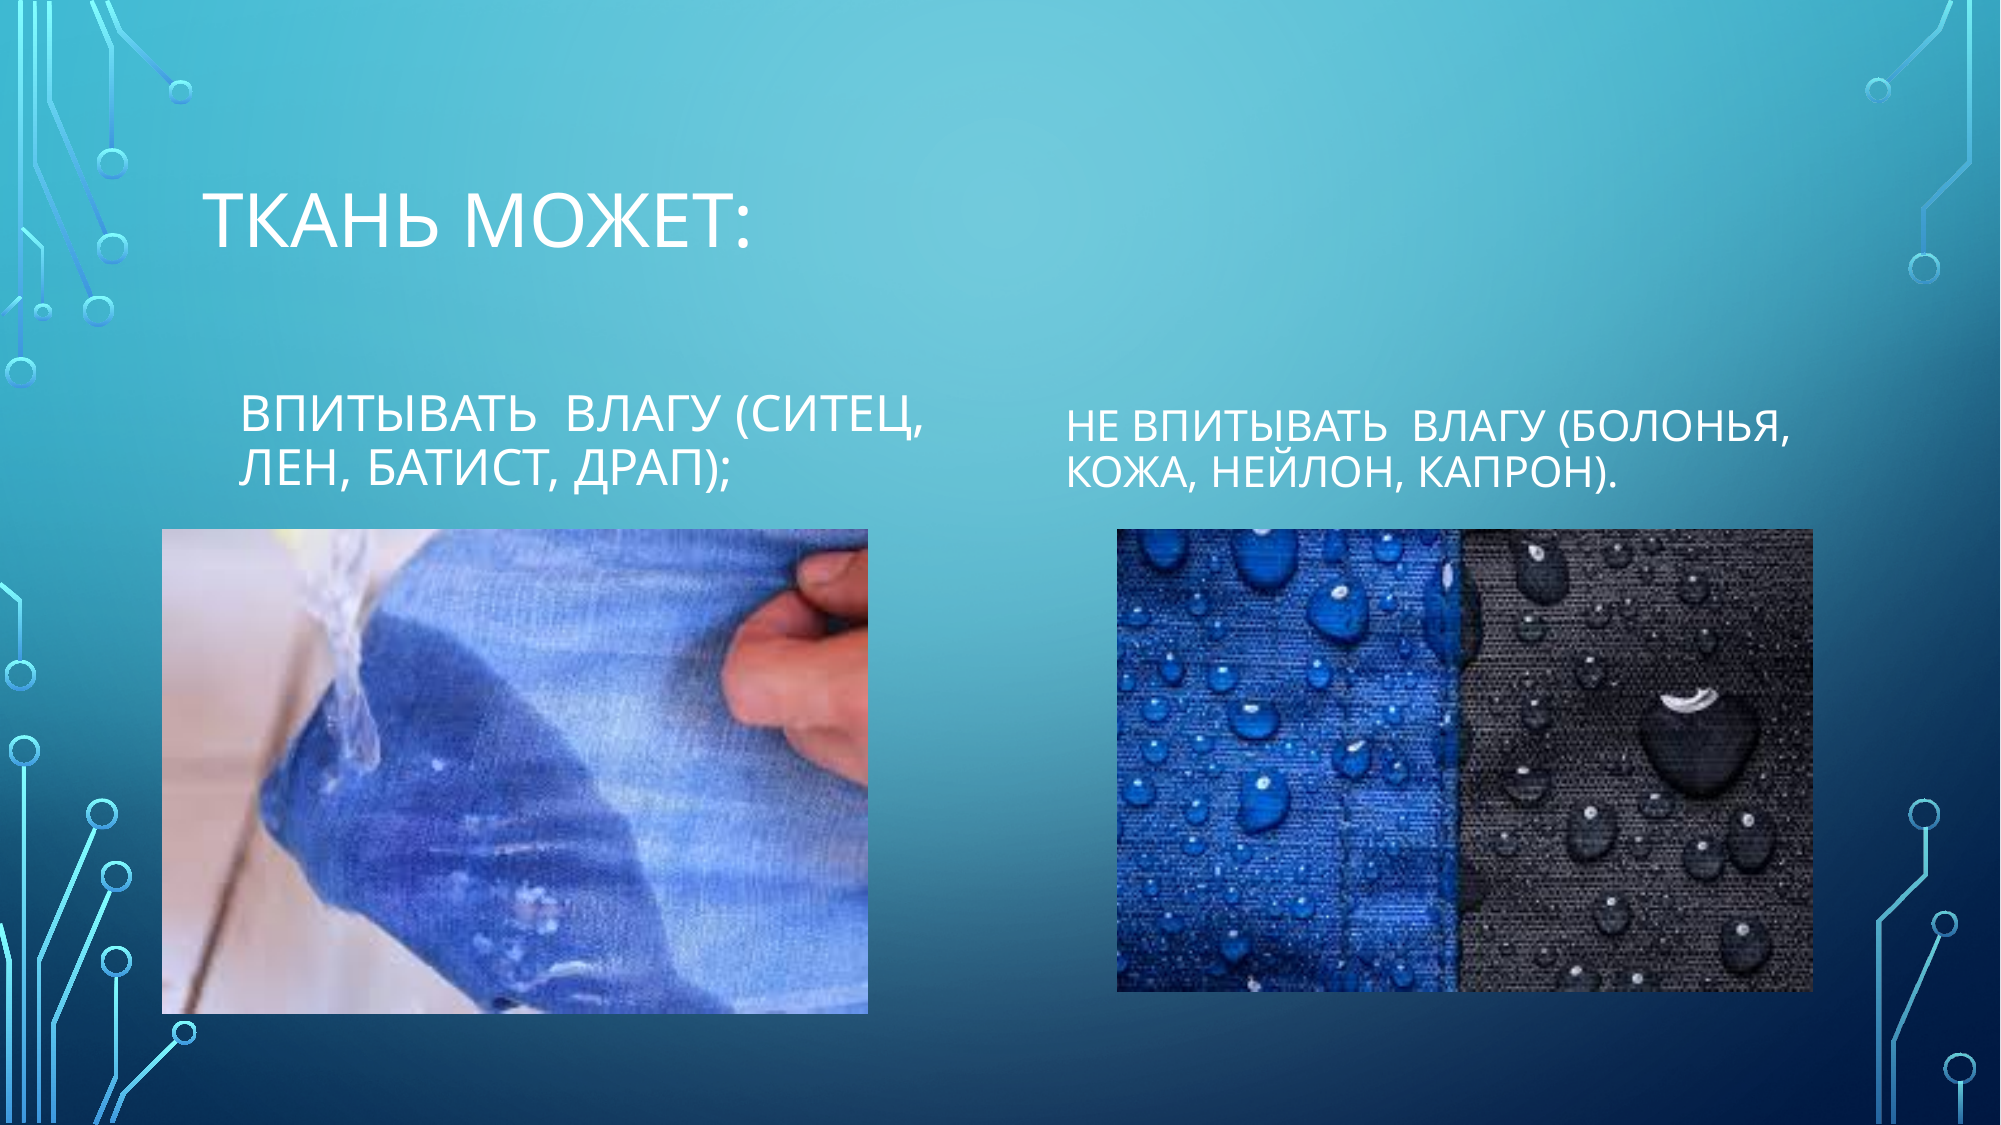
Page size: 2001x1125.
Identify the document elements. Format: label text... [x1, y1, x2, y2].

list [162, 528, 869, 1014]
title Ткань может: [187, 101, 1813, 344]
list не впитывать влагу (болонья, кожа, нейлон, капрон). [1050, 369, 1813, 505]
list Впитывать влагу (ситец, лен, батист, драп); [224, 369, 988, 505]
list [1117, 528, 1813, 992]
